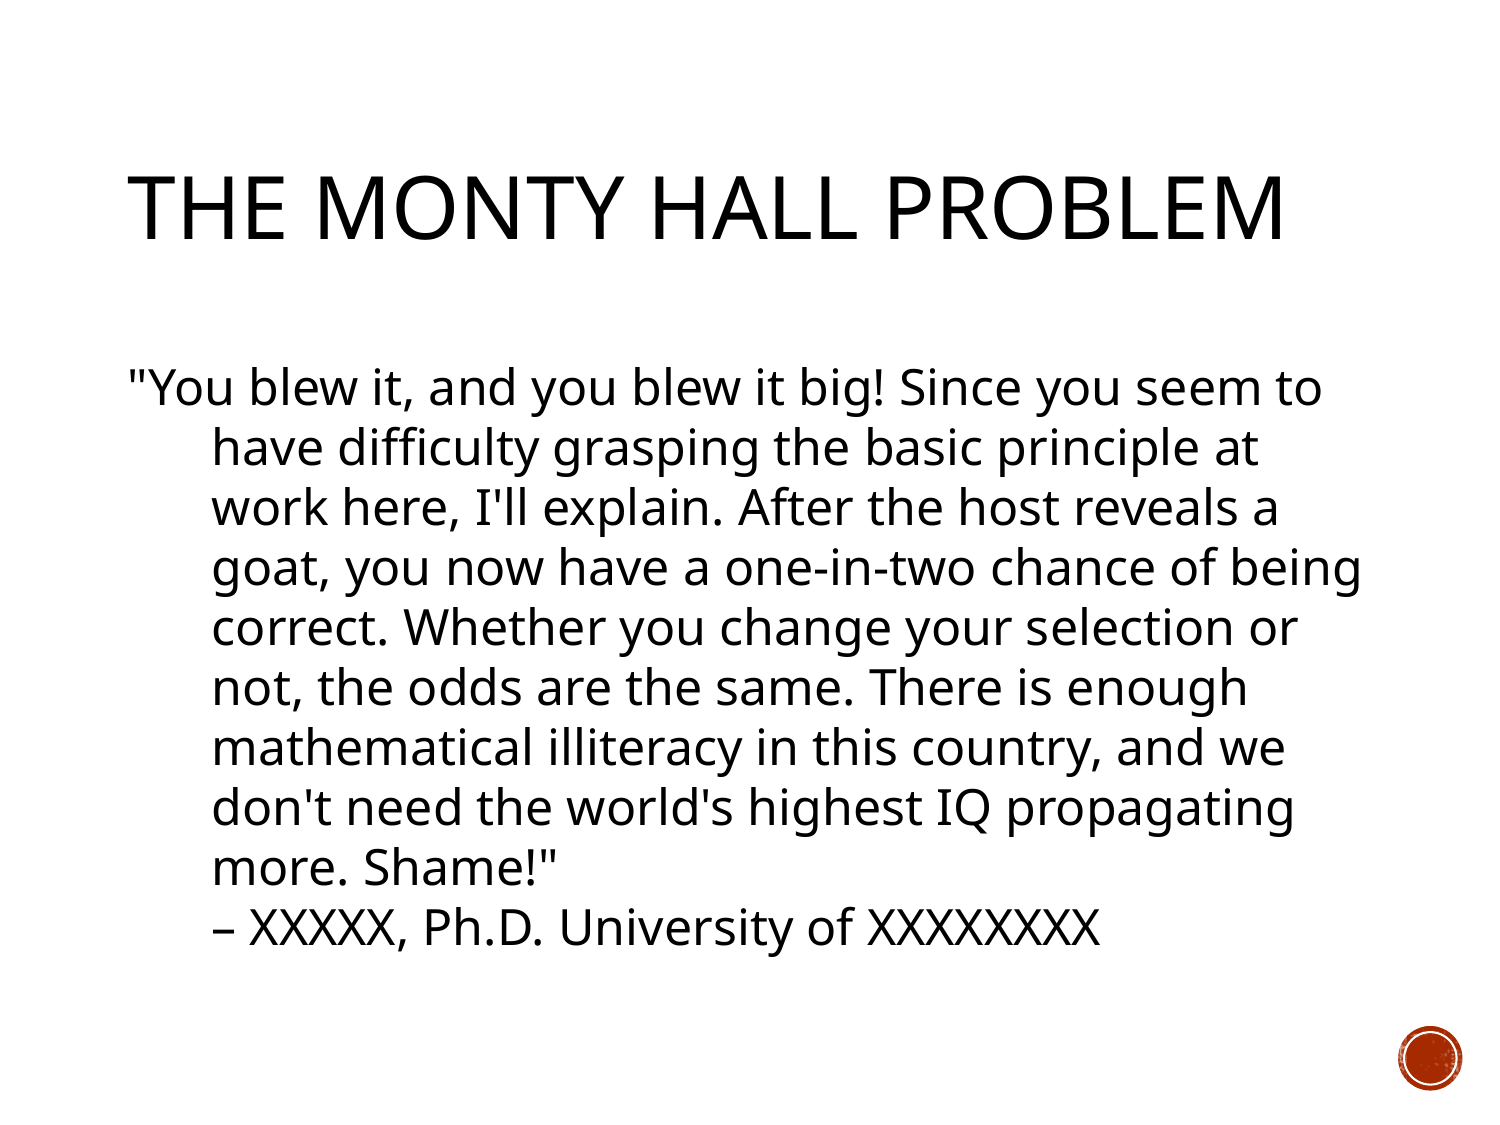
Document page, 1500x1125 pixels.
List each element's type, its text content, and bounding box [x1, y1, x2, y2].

list "You blew it, and you blew it big! Since you seem to have difficulty grasping the basic principle at work here, I'll explain. After the host reveals a goat, you now have a one-in-two chance of being correct. Whether you change your selection or not, the odds are the same. There is enough mathematical illiteracy in this country, and we don't need the world's highest IQ propagating more. Shame!" – XXXXX, Ph.D. University of XXXXXXXX [112, 348, 1388, 1013]
title The Monty Hall Problem [112, 79, 1388, 344]
